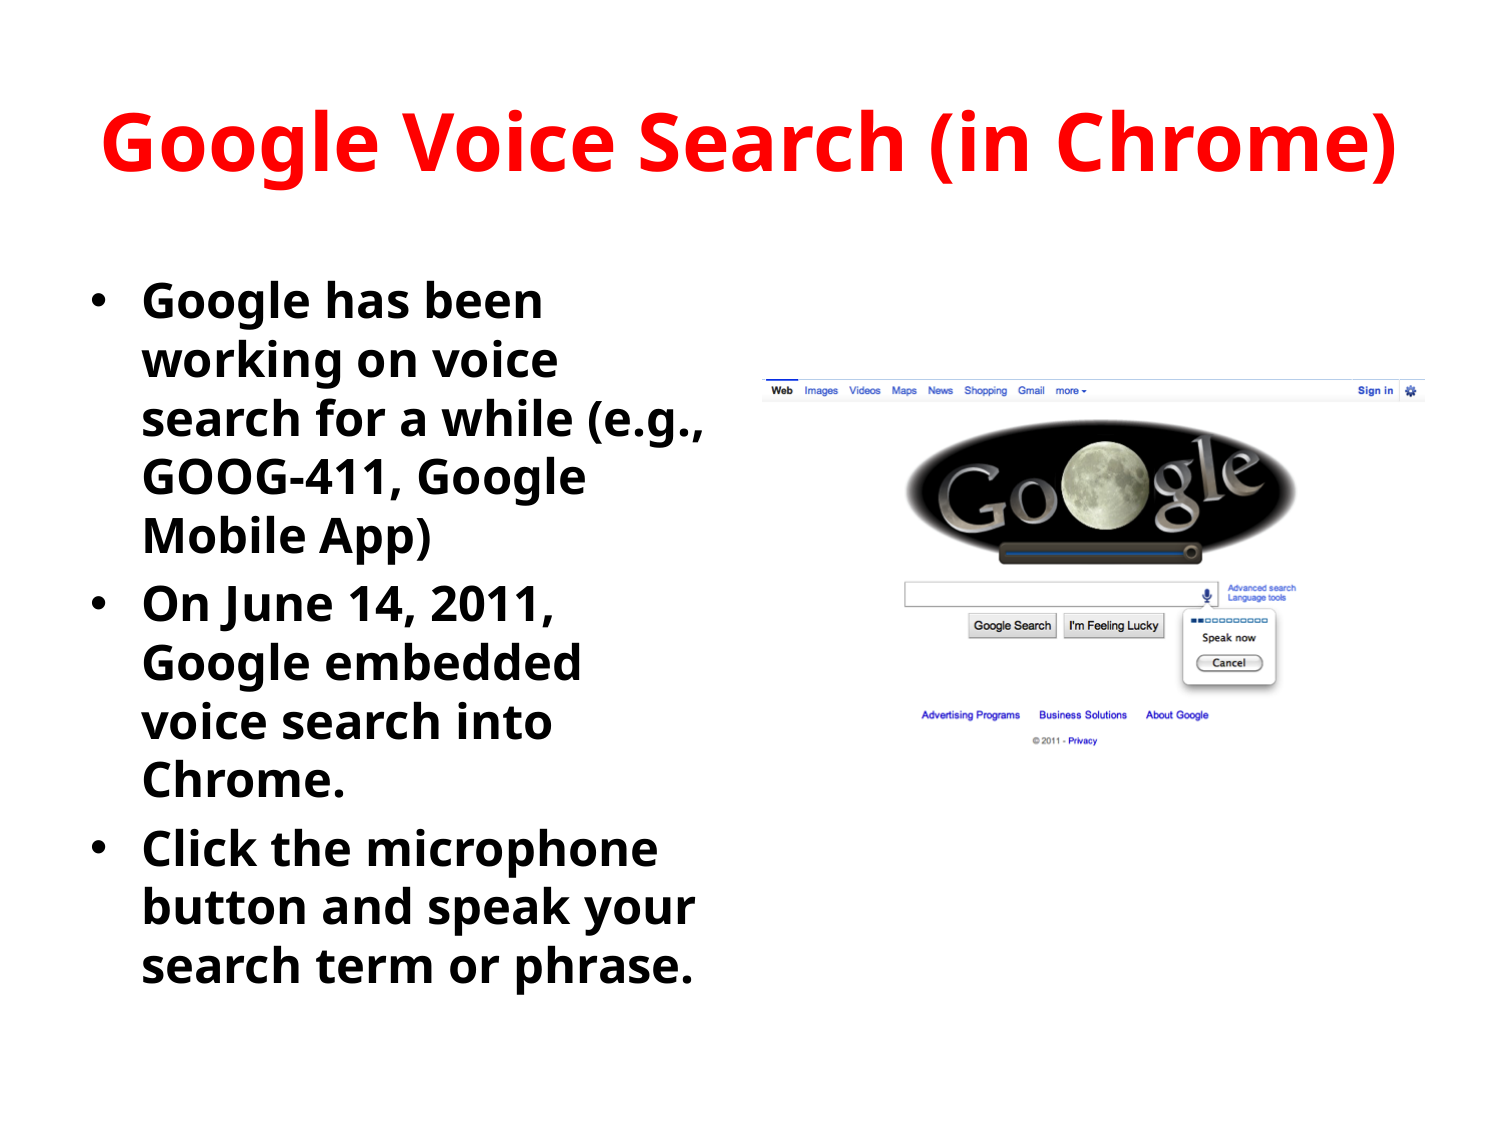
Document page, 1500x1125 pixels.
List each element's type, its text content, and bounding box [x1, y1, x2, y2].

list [762, 262, 1426, 1006]
list Google has been working on voice search for a while (e.g., GOOG-411, Google Mobile App) On June 14, 2011, Google embedded voice search into Chrome. Click the microphone button and speak your search term or phrase. [75, 262, 738, 1005]
title Google Voice Search (in Chrome) [75, 45, 1425, 233]
